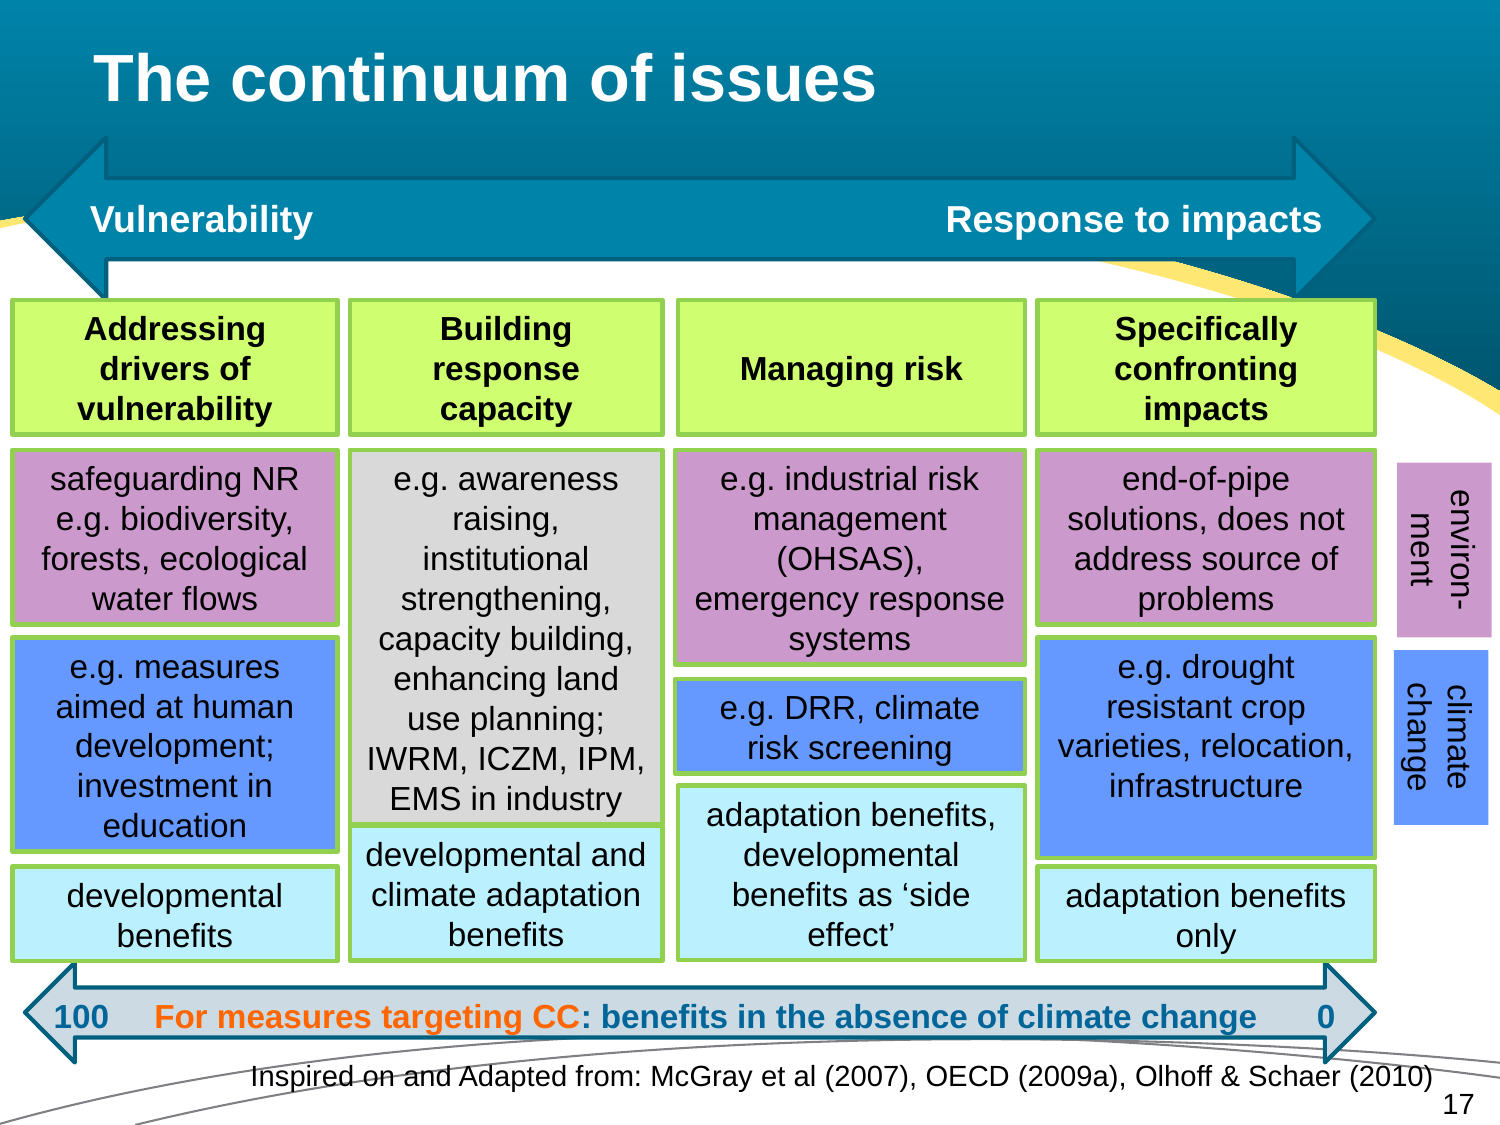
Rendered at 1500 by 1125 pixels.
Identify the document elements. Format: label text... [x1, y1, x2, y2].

text_box [1322, 1043, 1348, 1065]
slide_number 17 [1124, 1084, 1476, 1113]
text_box [47, 972, 1378, 1041]
title The continuum of issues [74, 0, 1476, 135]
text_box Inspired on and Adapted from: McGray et al (2007), OECD (2009a), Olhoff & Schaer (2010) [200, 1049, 1450, 1100]
text_box [52, 1043, 77, 1065]
text_box For measures targeting CC: benefits in the absence of climate change [150, 987, 1237, 1043]
text_box 100 [12, 987, 150, 1043]
text_box 0 [1237, 987, 1350, 1043]
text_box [12, 137, 1492, 963]
